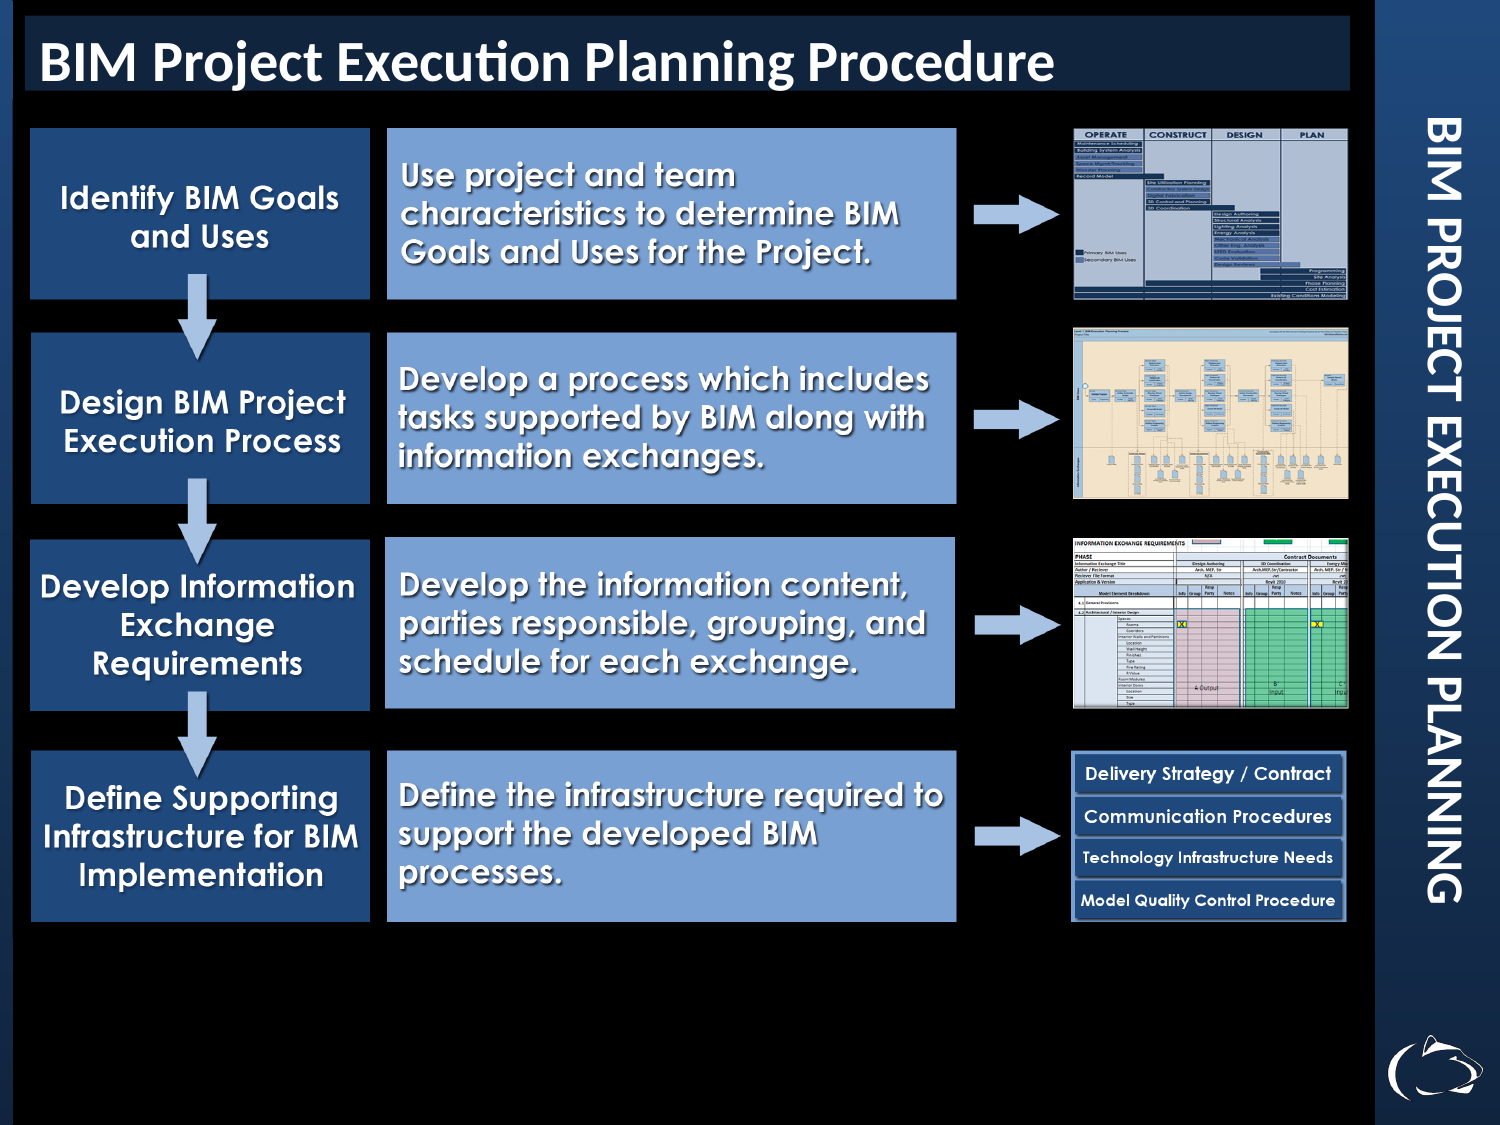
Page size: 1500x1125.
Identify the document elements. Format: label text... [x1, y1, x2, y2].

picture [12, 99, 1354, 938]
list BIM Project Execution Planning Procedure [24, 15, 1350, 91]
picture [1374, 1026, 1500, 1113]
